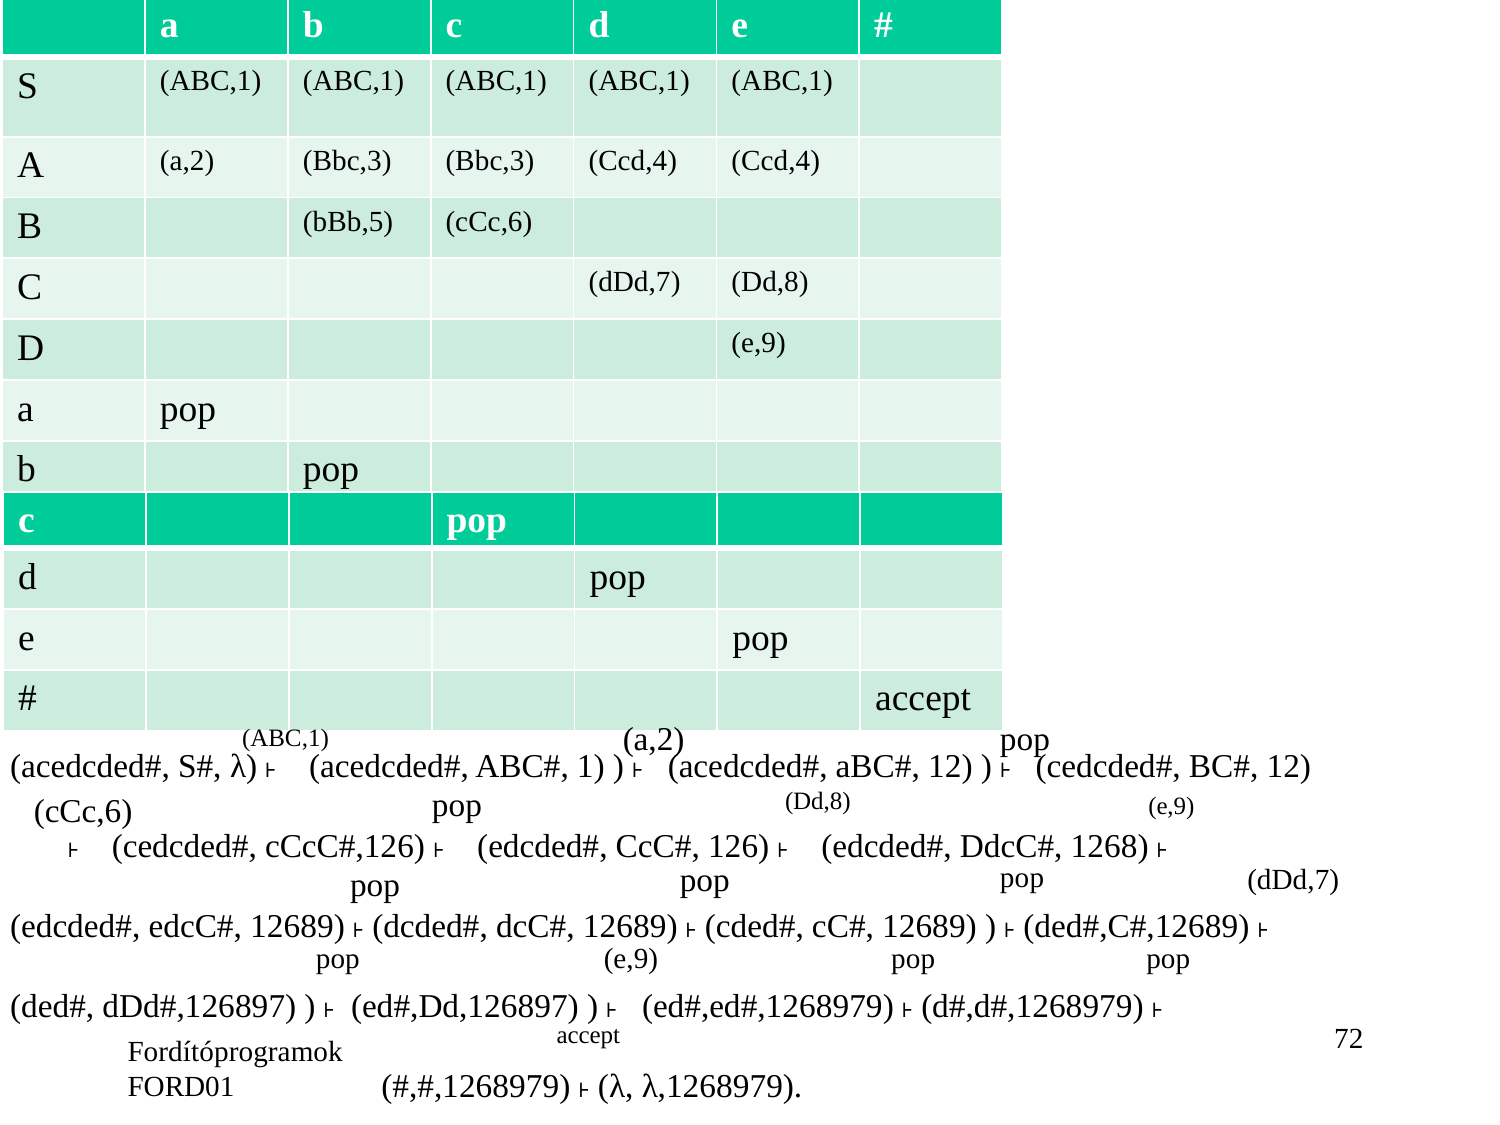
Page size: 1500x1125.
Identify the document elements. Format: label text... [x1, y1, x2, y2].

table_cell b [3, 442, 144, 491]
table_cell [433, 610, 574, 669]
table_cell [860, 381, 1001, 440]
table_header a [146, 0, 287, 54]
table_cell [717, 442, 858, 491]
text_box pop [408, 775, 498, 831]
table_cell accept [861, 671, 1002, 730]
table_cell [290, 610, 431, 669]
table_cell [861, 610, 1002, 669]
table_cell [860, 442, 1001, 491]
table_cell [717, 381, 858, 440]
table_cell [860, 138, 1001, 197]
table_cell [289, 320, 430, 379]
table_cell (a,2) [146, 138, 287, 197]
table_cell [146, 259, 287, 318]
table_cell [432, 259, 573, 318]
table_cell (cCc,6) [432, 198, 573, 257]
table_header [290, 493, 431, 545]
text_box accept [541, 1011, 636, 1057]
table_cell (Ccd,4) [574, 138, 716, 197]
table_cell [574, 442, 716, 491]
table_cell [432, 442, 573, 491]
text_box (acedcded#, S#, λ) ˫ (acedcded#, ABC#, 1) ) ˫ (acedcded#, aBC#, 12) ) ˫ (cedcded#, BC#, 12) ˫ (cedcded#, cCcC#,126) ˫ (edcded#, CcC#, 126) ˫ (edcded#, DdcC#, 1268) ˫ (edcded#, edcC#, 12689) ˫ (dcded#, dcC#, 12689) ˫ (cded#, cC#, 12689) ) ˫ (ded#,C#,12689) ˫ (ded#, dDd#,126897) ) ˫ (ed#,Dd,126897) ) ˫ (ed#,ed#,1268979) ˫ (d#,d#,1268979) ˫ (#,#,1268979) ˫ (λ, λ,1268979). [0, 737, 1484, 1125]
table_cell [289, 381, 430, 440]
table_cell # [4, 671, 145, 730]
table_header [147, 493, 288, 545]
table_cell (Bbc,3) [432, 138, 573, 197]
table_header pop [433, 493, 574, 545]
table_cell pop [575, 551, 716, 608]
table_cell [717, 198, 858, 257]
text_box (e,9) [588, 932, 674, 982]
text_box pop [335, 855, 416, 911]
table_cell [860, 320, 1001, 379]
table_cell [574, 381, 716, 440]
table_header d [574, 0, 716, 54]
table_cell pop [289, 442, 430, 491]
table_cell [146, 198, 287, 257]
table_cell [432, 320, 573, 379]
table_cell [146, 320, 287, 379]
table_cell [860, 259, 1001, 318]
table_cell e [4, 610, 145, 669]
text_box (e,9) [1133, 782, 1213, 828]
table_cell [147, 551, 288, 608]
table_cell (ABC,1) [146, 60, 287, 136]
table_header [718, 493, 859, 545]
table_header c [432, 0, 573, 54]
table_cell [860, 60, 1001, 136]
table_cell [289, 259, 430, 318]
table_cell (ABC,1) [432, 60, 573, 136]
table_cell [861, 551, 1002, 608]
table_cell [574, 320, 716, 379]
table_cell A [3, 138, 144, 197]
text_box (dDd,7) [1232, 852, 1355, 903]
table_cell [433, 671, 574, 730]
table_cell [146, 442, 287, 491]
table_cell pop [146, 381, 287, 440]
table_header [575, 493, 716, 545]
table_cell [575, 610, 716, 669]
table_cell [574, 198, 716, 257]
table_cell [860, 198, 1001, 257]
text_box (ABC,1) [227, 714, 344, 760]
table_cell a [3, 381, 144, 440]
table_cell (ABC,1) [289, 60, 430, 136]
table_cell (e,9) [717, 320, 858, 379]
text_box pop [1131, 932, 1206, 982]
table_cell pop [718, 610, 859, 669]
table_cell (ABC,1) [574, 60, 716, 136]
table_header c [4, 493, 145, 545]
text_box pop [985, 709, 1066, 765]
table_header b [289, 0, 430, 54]
text_box (Dd,8) [770, 777, 866, 822]
table_header # [860, 0, 1001, 54]
table_header e [717, 0, 858, 54]
table_header [861, 493, 1002, 545]
table_cell d [4, 551, 145, 608]
table_cell [290, 551, 431, 608]
table_cell [290, 671, 431, 730]
text_box pop [301, 932, 376, 982]
table_cell (Bbc,3) [289, 138, 430, 197]
table_header [3, 0, 144, 54]
text_box (cCc,6) [19, 782, 148, 837]
table_cell (Dd,8) [717, 259, 858, 318]
text_box pop [665, 851, 747, 906]
table_cell [147, 671, 288, 730]
text_box (a,2) [608, 709, 700, 765]
table_cell B [3, 198, 144, 257]
table_cell [433, 551, 574, 608]
table_cell (bBb,5) [289, 198, 430, 257]
table_cell [147, 610, 288, 669]
table_cell (ABC,1) [717, 60, 858, 136]
table_cell C [3, 259, 144, 318]
table_cell [718, 671, 859, 730]
table_cell D [3, 320, 144, 379]
table_cell (dDd,7) [574, 259, 716, 318]
table_cell [575, 671, 716, 730]
table_cell [718, 551, 859, 608]
text_box pop [985, 850, 1060, 901]
text_box pop [876, 932, 951, 982]
table_cell [432, 381, 573, 440]
table_cell S [3, 60, 144, 136]
table_cell (Ccd,4) [717, 138, 858, 197]
